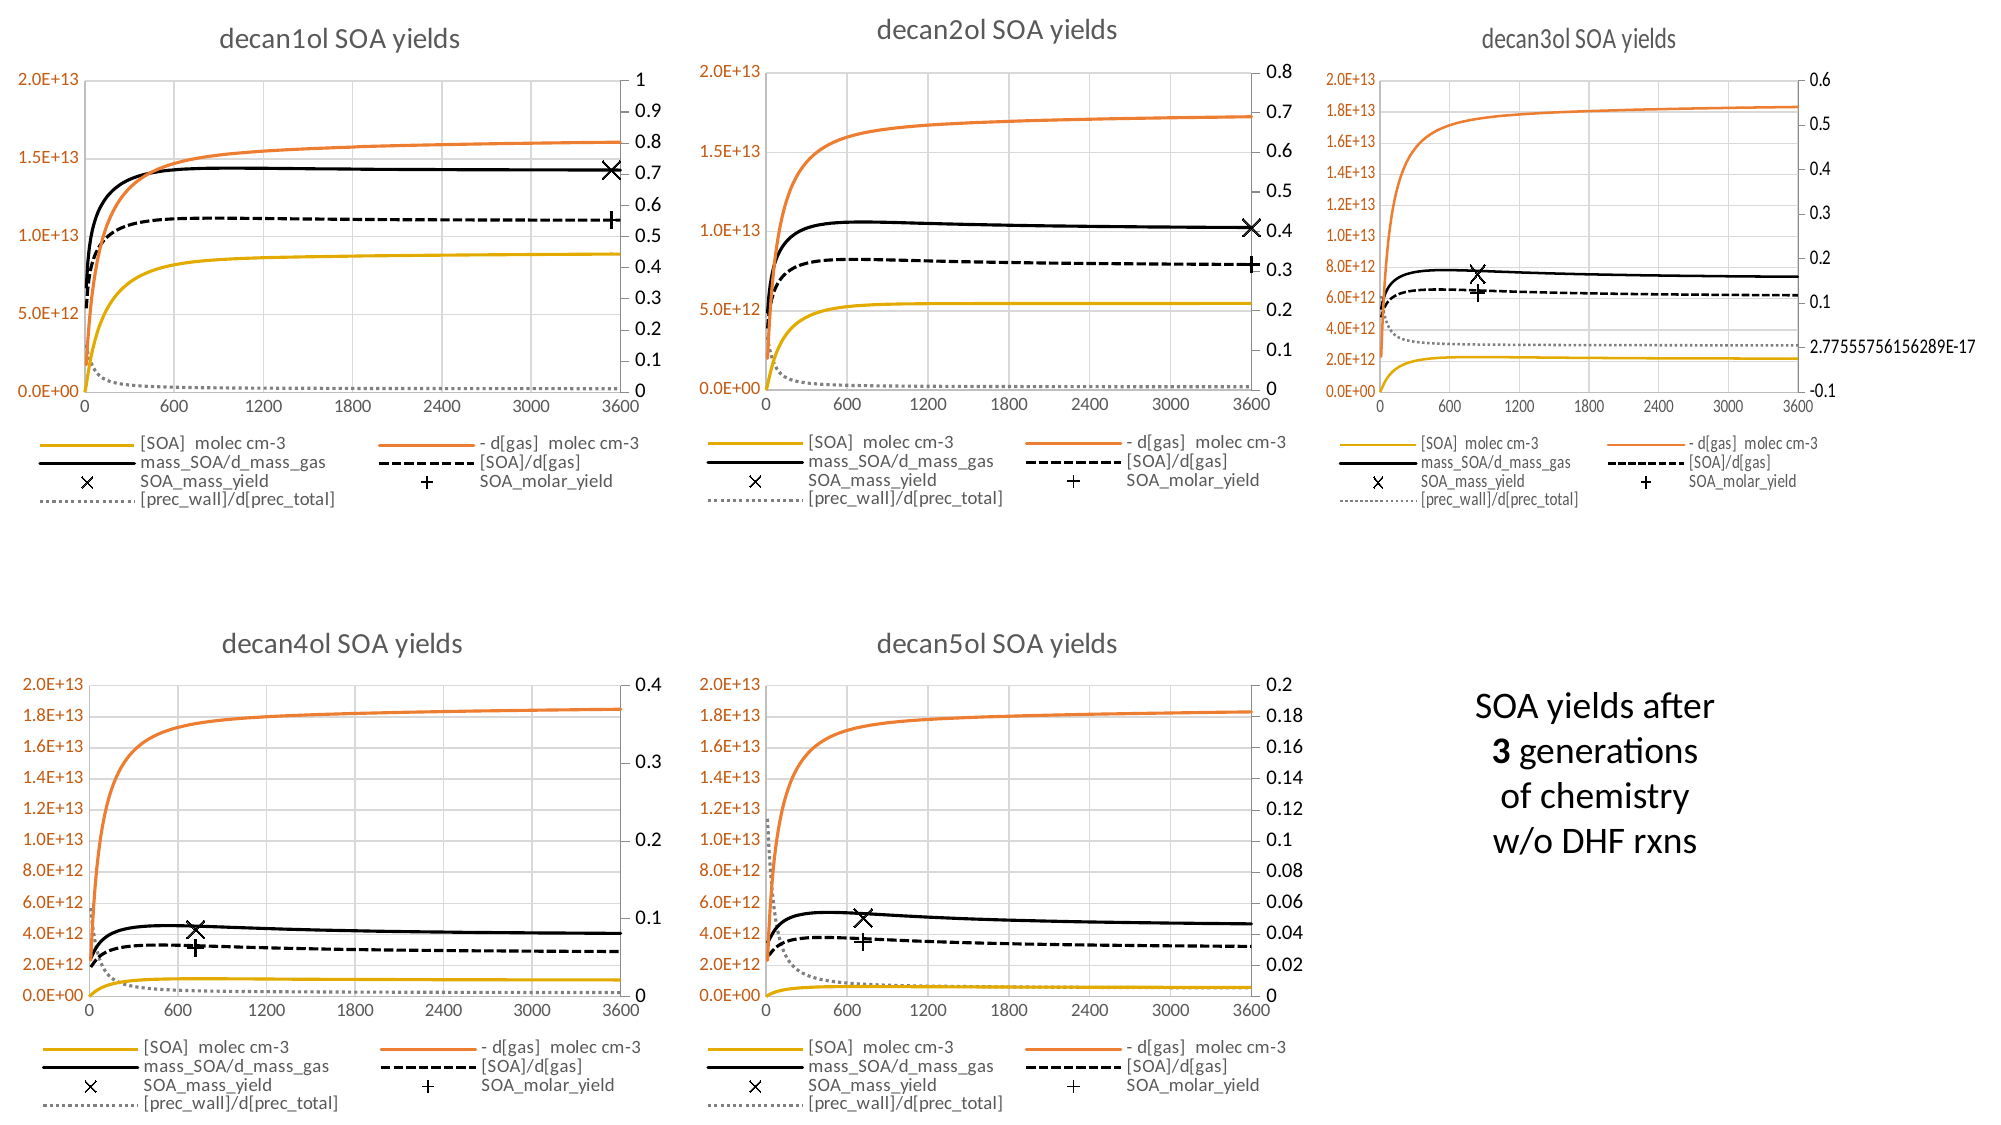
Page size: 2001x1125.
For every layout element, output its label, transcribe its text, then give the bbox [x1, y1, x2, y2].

chart [0, 0, 1977, 521]
chart [0, 604, 1310, 1125]
text_box SOA yields after 3 generations of chemistry w/o DHF rxns [1459, 673, 1732, 869]
